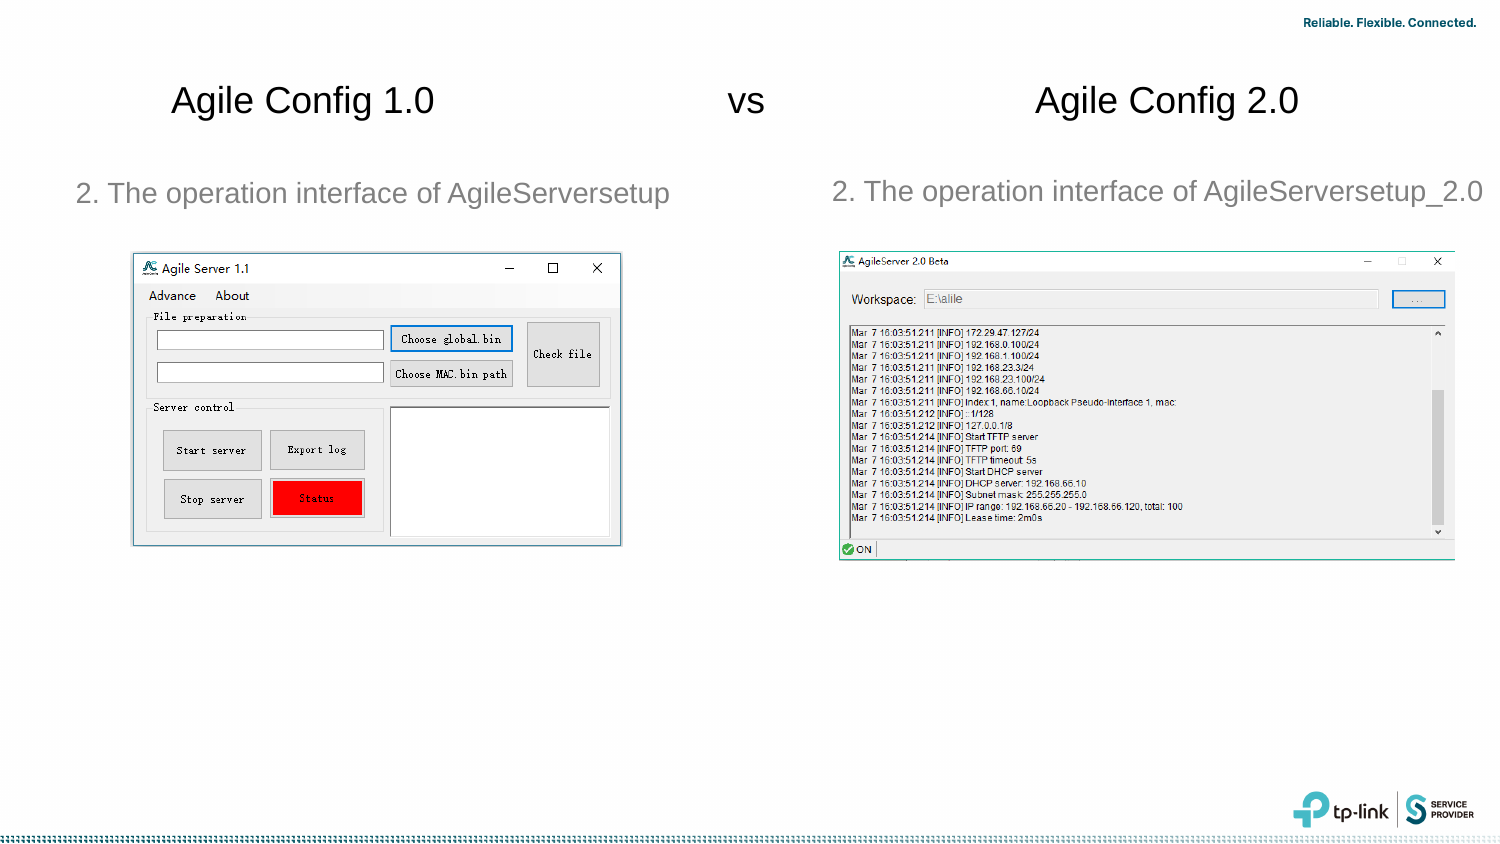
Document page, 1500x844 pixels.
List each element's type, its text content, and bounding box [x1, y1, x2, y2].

text_box 2. The operation interface of AgileServersetup_2.0 [817, 158, 1500, 215]
text_box 2. The operation interface of AgileServersetup [60, 160, 800, 218]
text_box Agile Config 1.0 vs Agile Config 2.0 [156, 69, 1479, 161]
picture [0, 0, 1500, 844]
